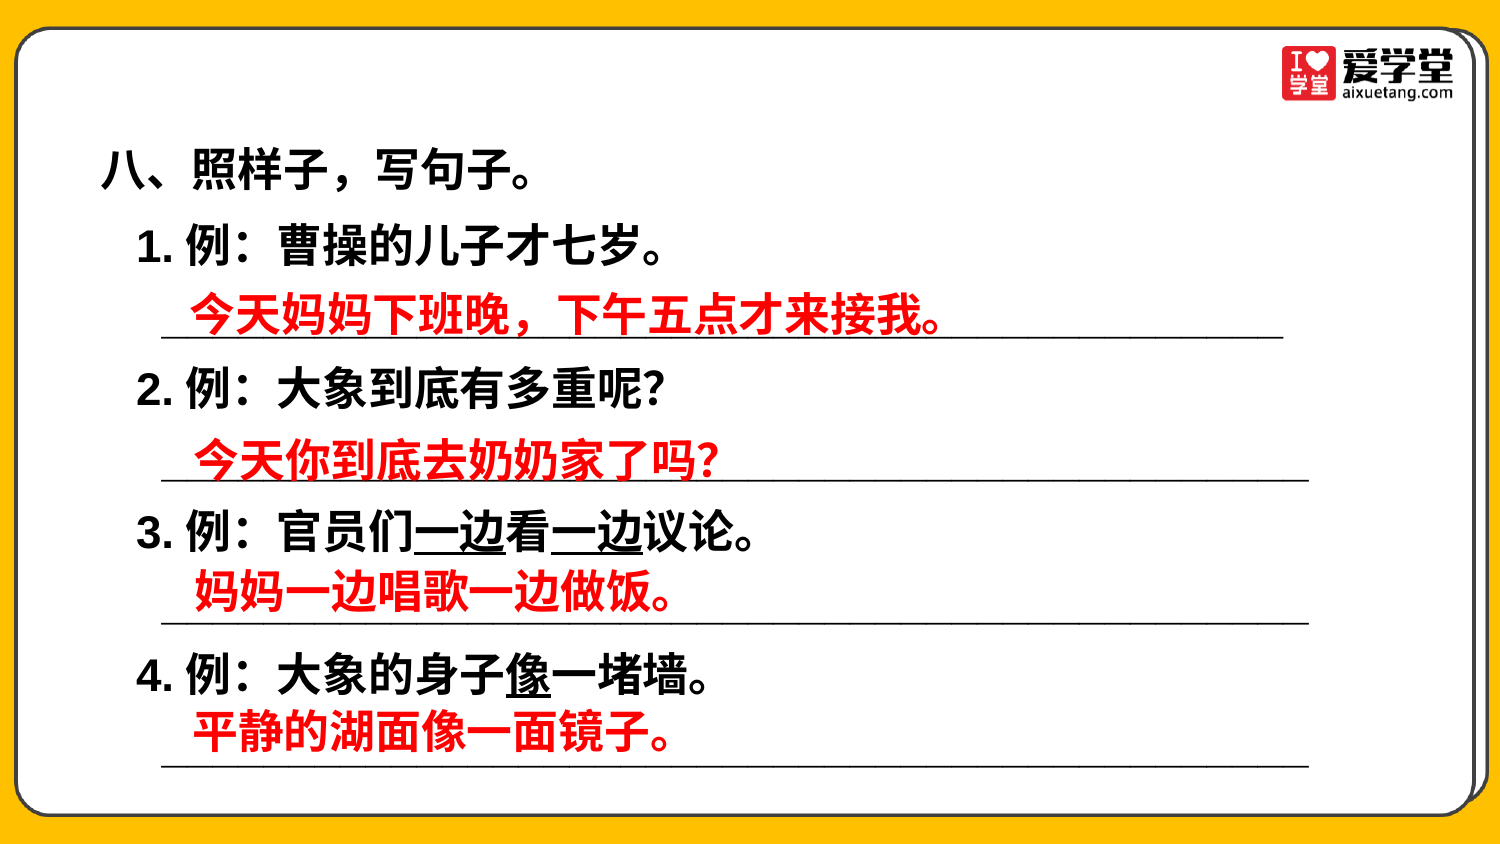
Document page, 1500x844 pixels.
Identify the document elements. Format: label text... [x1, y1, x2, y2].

picture [0, 0, 1500, 844]
text_box 今天妈妈下班晚，下午五点才来接我。 [175, 261, 983, 348]
text_box 平静的湖面像一面镜子。 [177, 695, 711, 765]
text_box 1.例：曹操的儿子才七岁。 ____________________________________________ 2.例：大象到底有多重呢？ _____________________________________________ 3.例：官员们一边看一边议论。 _____________________________________________ 4.例：大象的身子像一堵墙。 _____________________________________________ [121, 192, 1500, 779]
text_box 八、照样子，写句子。 [85, 116, 1079, 203]
text_box 妈妈一边唱歌一边做饭。 [179, 555, 713, 625]
text_box 今天你到底去奶奶家了吗？ [178, 408, 758, 495]
